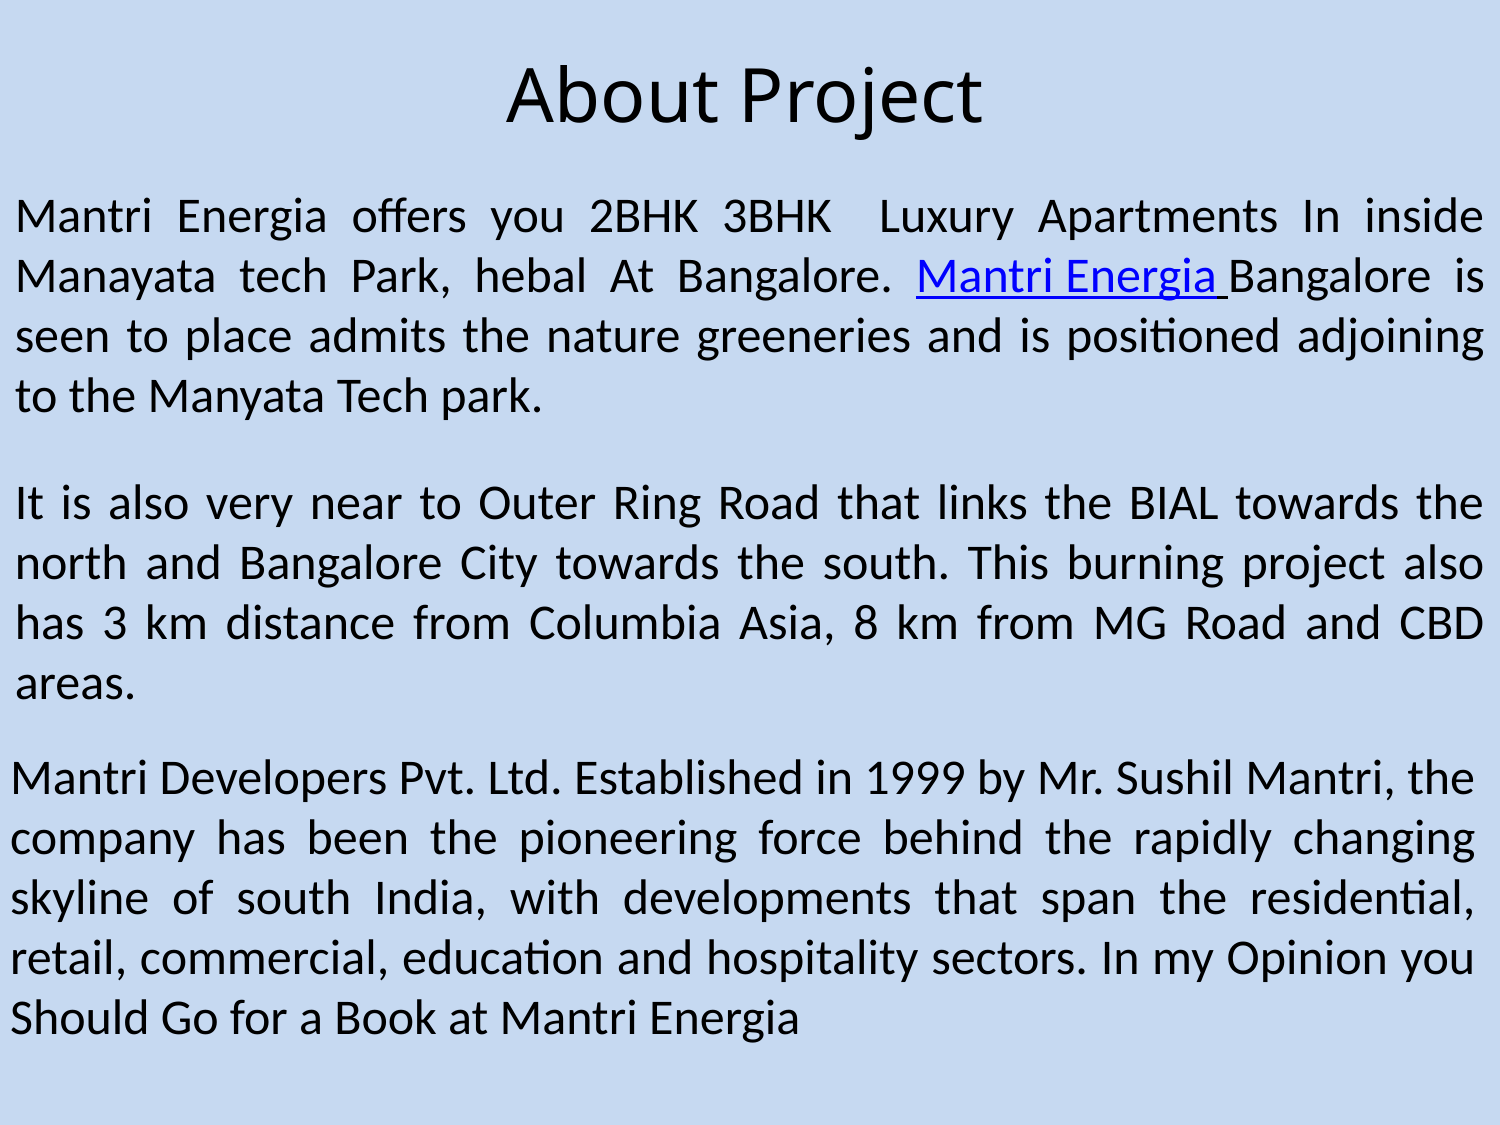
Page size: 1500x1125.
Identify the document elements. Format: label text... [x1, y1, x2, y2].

text_box About Project [0, 40, 1496, 145]
text_box It is also very near to Outer Ring Road that links the BIAL towards the north and Bangalore City towards the south. This burning project also has 3 km distance from Columbia Asia, 8 km from MG Road and CBD areas. [0, 462, 1500, 718]
text_box Mantri Developers Pvt. Ltd. Established in 1999 by Mr. Sushil Mantri, the company has been the pioneering force behind the rapidly changing skyline of south India, with developments that span the residential, retail, commercial, education and hospitality sectors. In my Opinion you Should Go for a Book at Mantri Energia [0, 737, 1491, 1053]
text_box Mantri Energia offers you 2BHK 3BHK Luxury Apartments In inside Manayata tech Park, hebal At Bangalore. Mantri Energia Bangalore is seen to place admits the nature greeneries and is positioned adjoining to the Manyata Tech park. [0, 174, 1500, 430]
